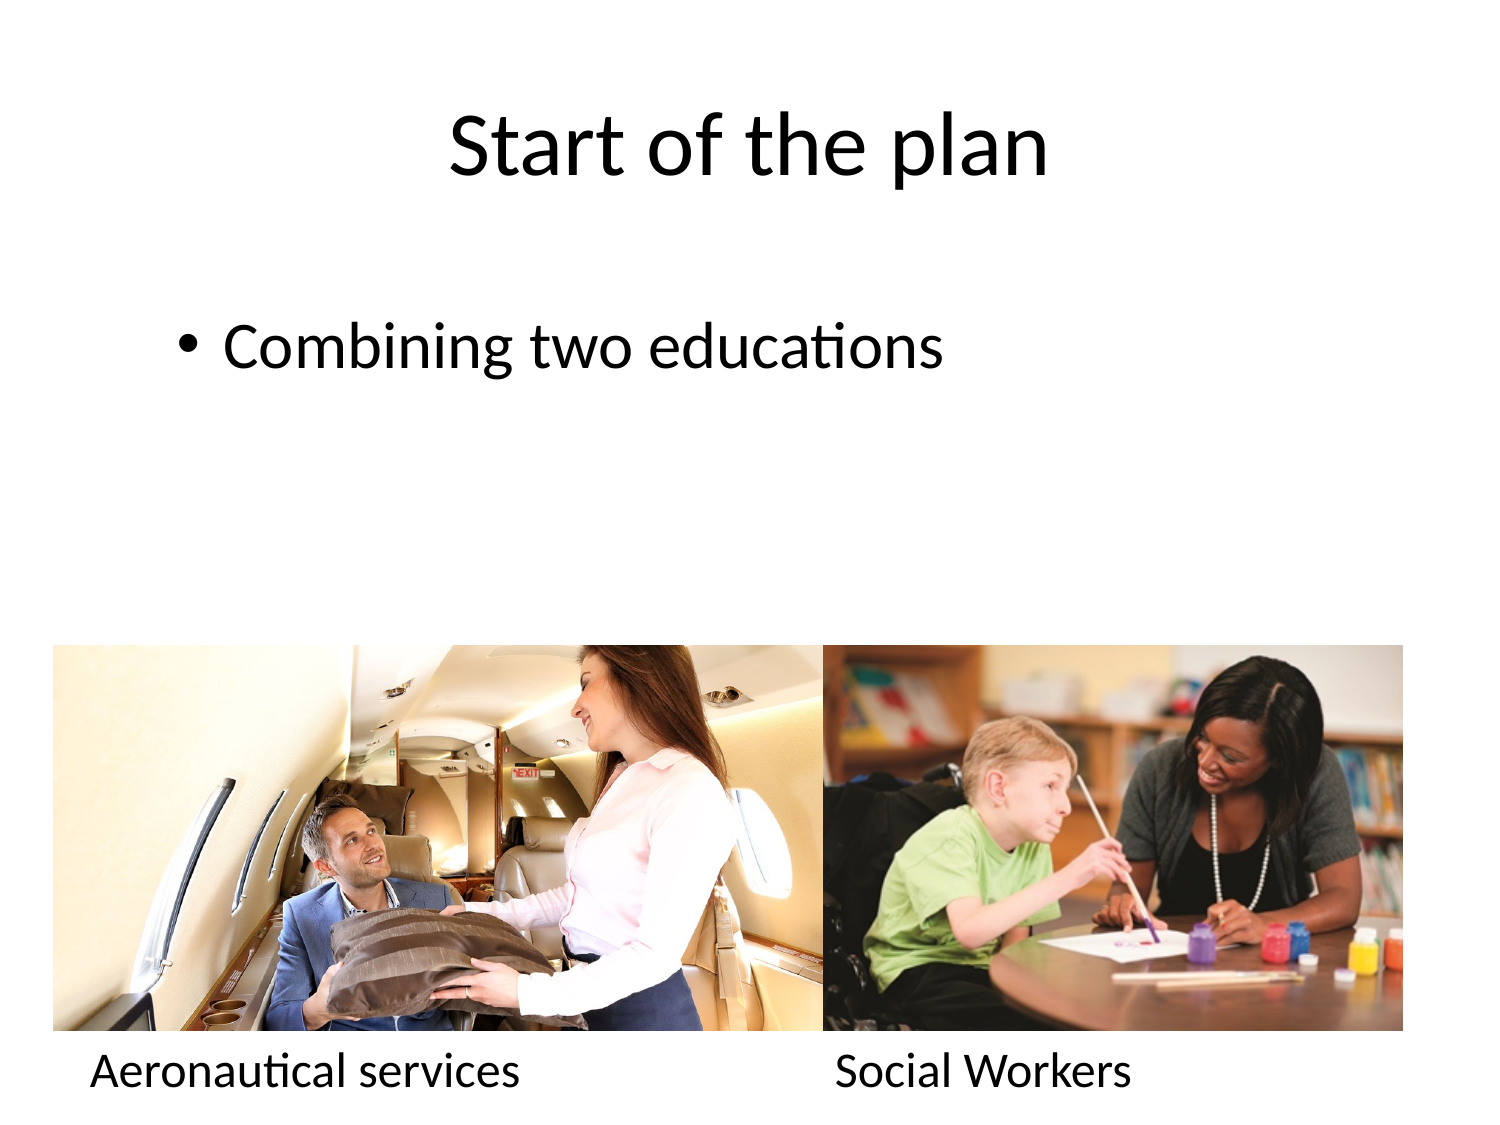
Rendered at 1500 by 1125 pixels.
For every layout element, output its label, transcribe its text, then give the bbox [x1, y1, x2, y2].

text_box Combining two educations [161, 294, 1355, 390]
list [52, 644, 822, 1031]
picture [823, 644, 1403, 1031]
title Start of the plan [75, 45, 1425, 233]
text_box Aeronautical services [74, 1040, 798, 1105]
text_box Social Workers [820, 1040, 1352, 1105]
